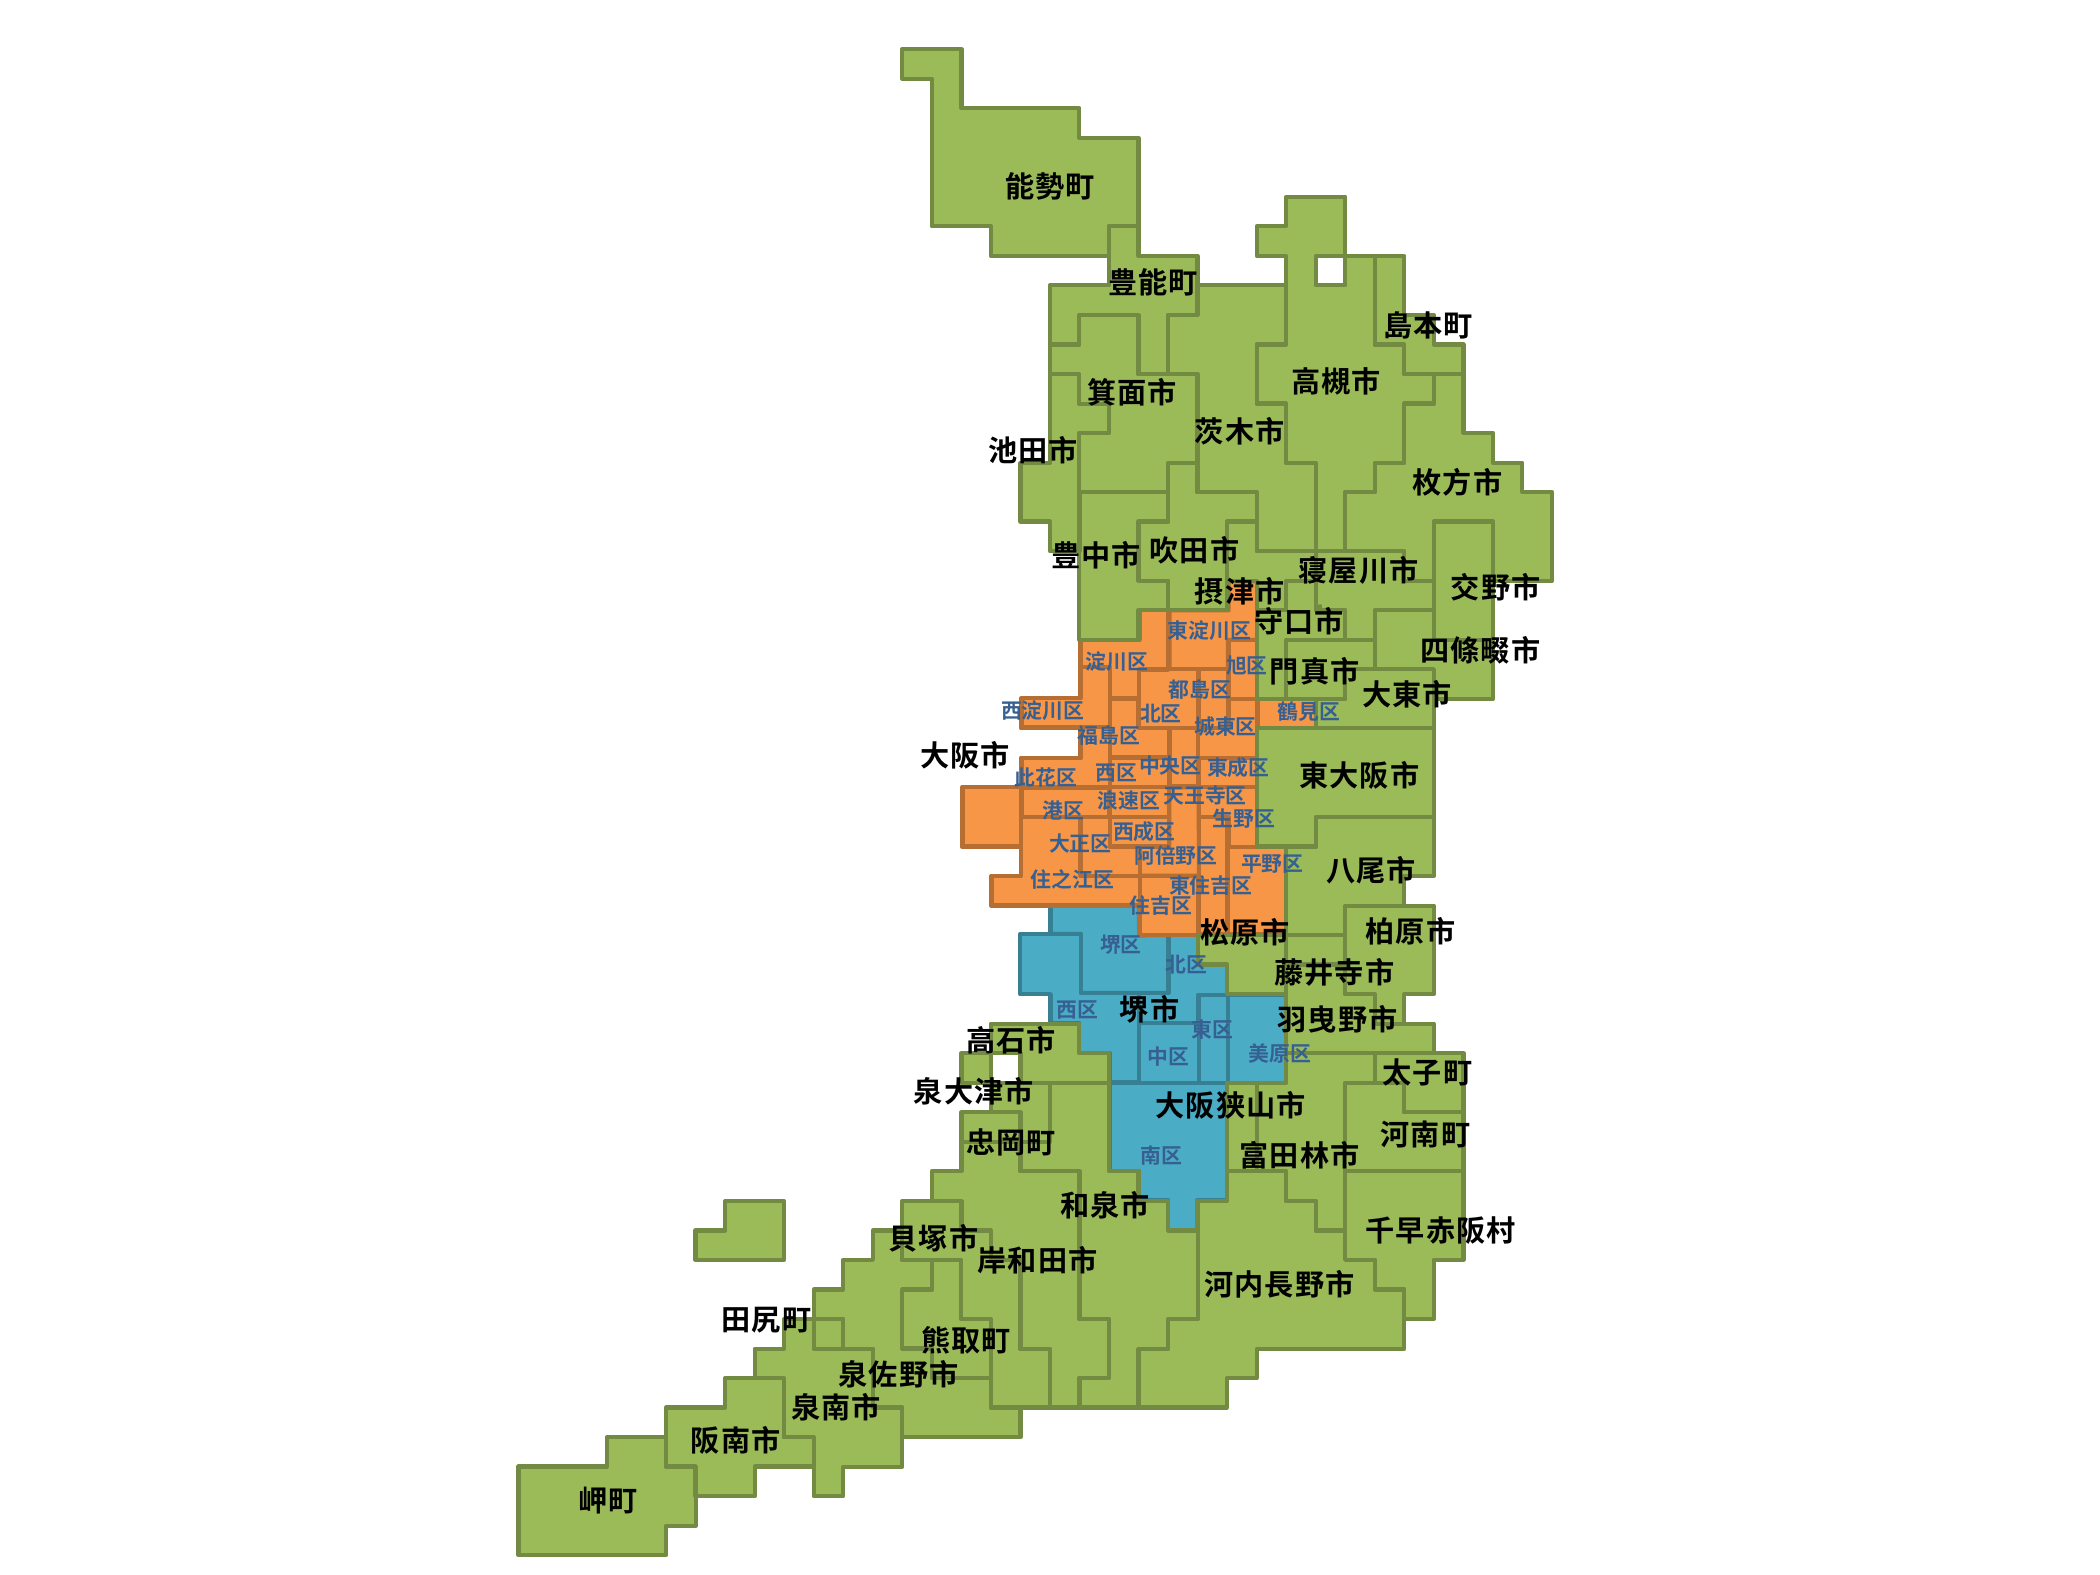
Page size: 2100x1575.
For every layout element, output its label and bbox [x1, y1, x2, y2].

text_box [518, 48, 1557, 1556]
